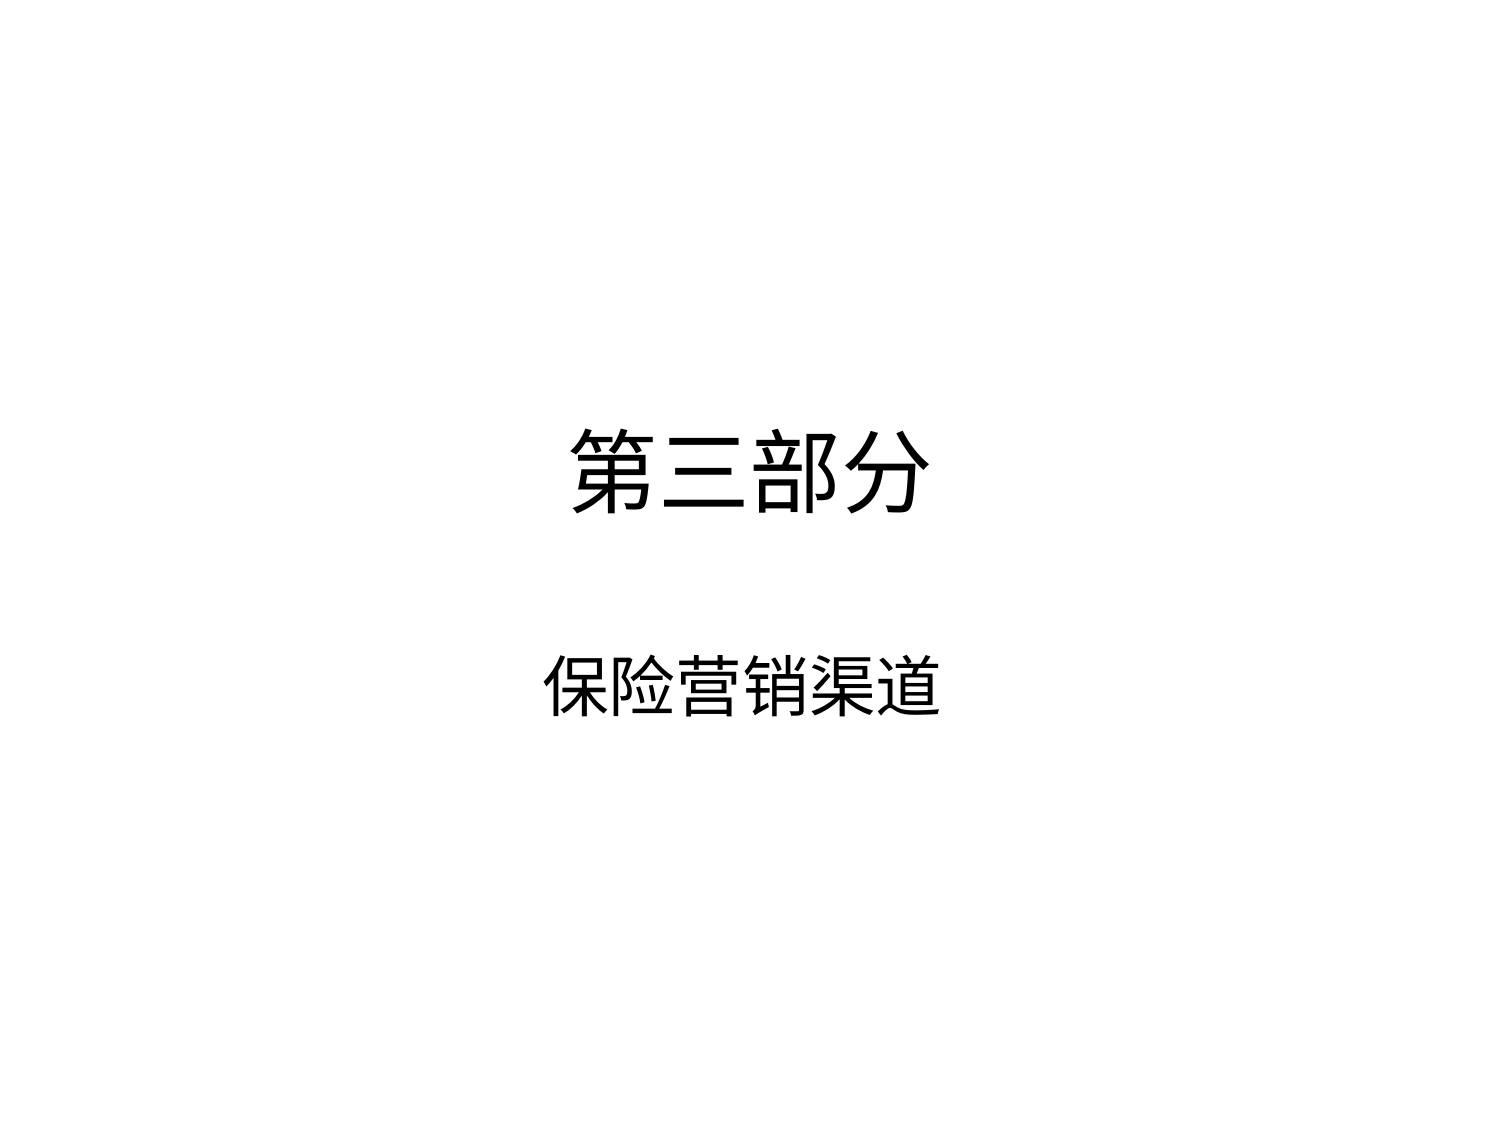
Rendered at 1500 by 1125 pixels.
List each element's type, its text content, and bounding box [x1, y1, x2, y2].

subtitle 保险营销渠道 [225, 637, 1275, 925]
title 第三部分 [112, 349, 1388, 591]
